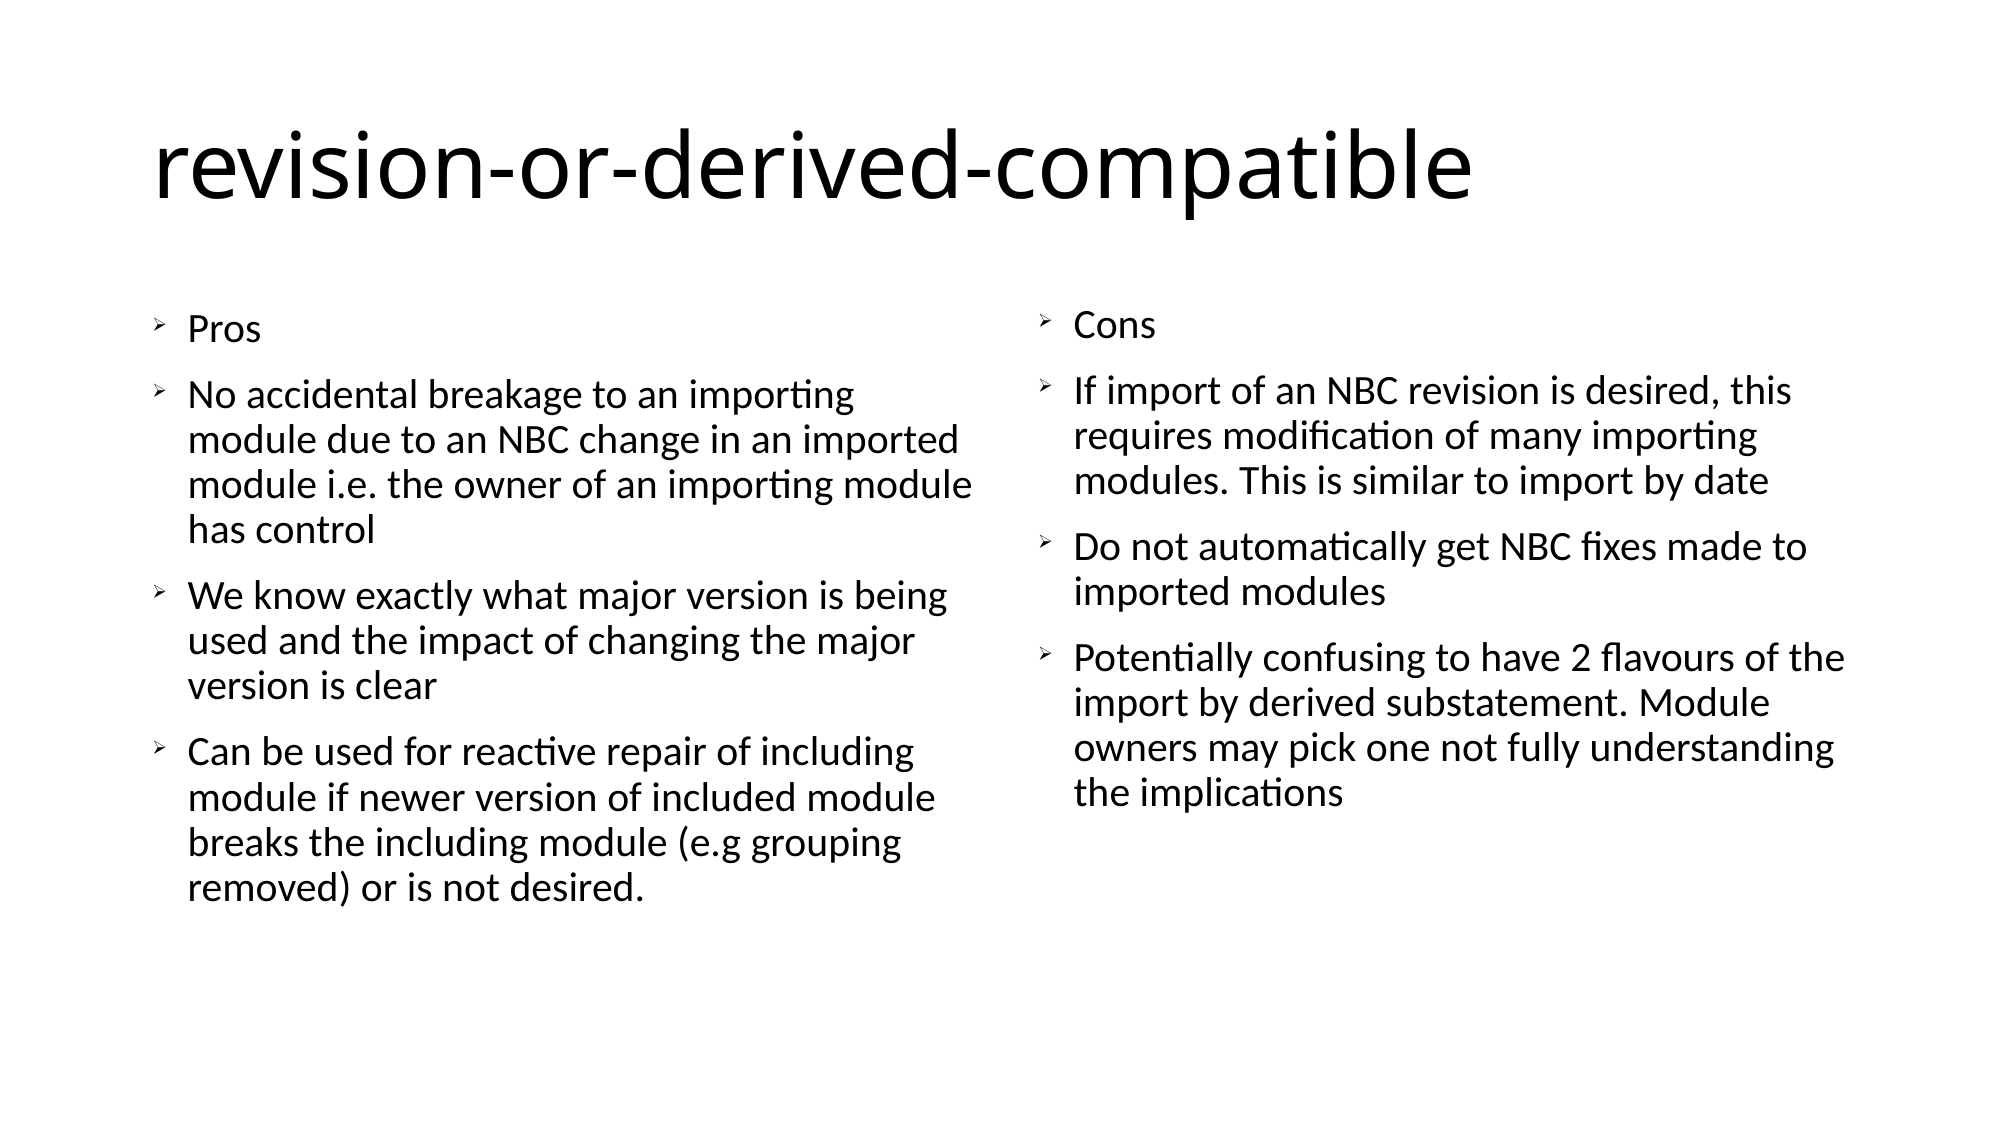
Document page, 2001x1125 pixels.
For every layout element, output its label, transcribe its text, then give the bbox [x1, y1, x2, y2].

text_box Cons If import of an NBC revision is desired, this requires modification of many importing modules. This is similar to import by date Do not automatically get NBC fixes made to imported modules Potentially confusing to have 2 flavours of the import by derived substatement. Module owners may pick one not fully understanding the implications [1023, 295, 1890, 1009]
text_box Pros No accidental breakage to an importing module due to an NBC change in an imported module i.e. the owner of an importing module has control We know exactly what major version is being used and the impact of changing the major version is clear Can be used for reactive repair of including module if newer version of included module breaks the including module (e.g grouping removed) or is not desired. [137, 299, 1004, 1013]
text_box revision-or-derived-compatible [137, 59, 1863, 277]
